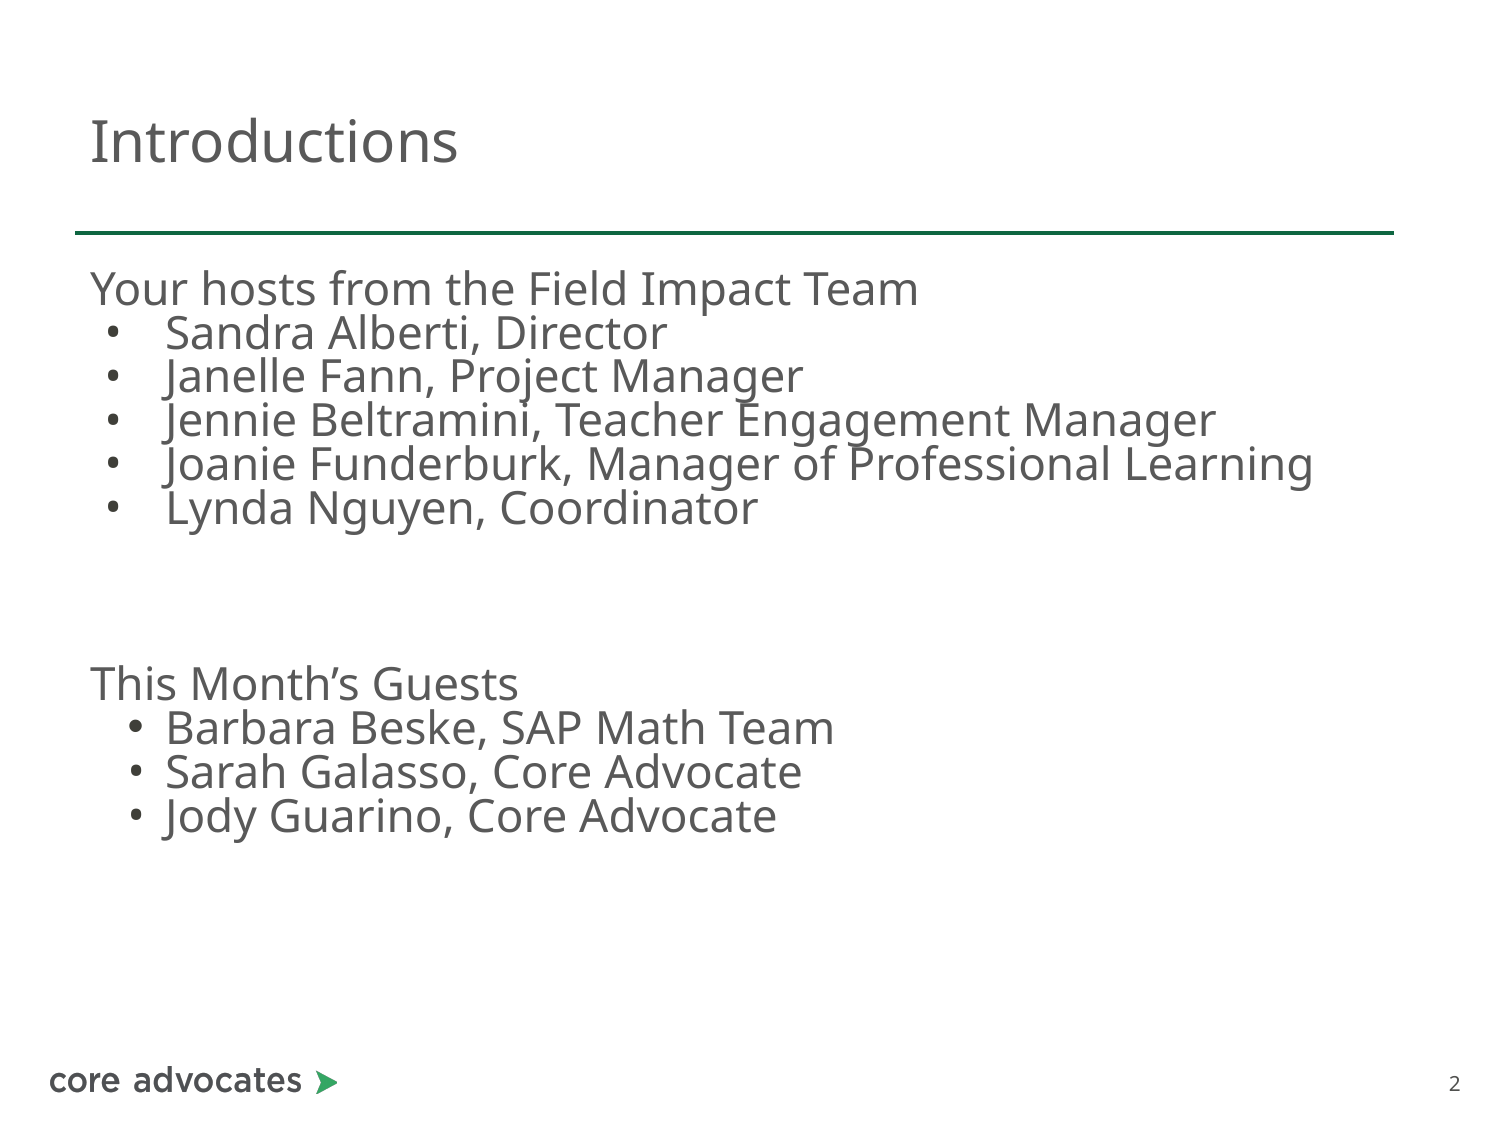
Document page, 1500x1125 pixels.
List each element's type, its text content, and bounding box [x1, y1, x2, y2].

title Introductions [75, 45, 1425, 233]
list Your hosts from the Field Impact Team Sandra Alberti, Director Janelle Fann, Project Manager Jennie Beltramini, Teacher Engagement Manager Joanie Funderburk, Manager of Professional Learning Lynda Nguyen, Coordinator This Month’s Guests Barbara Beske, SAP Math Team Sarah Galasso, Core Advocate Jody Guarino, Core Advocate [75, 262, 1425, 1005]
picture [50, 1066, 337, 1094]
